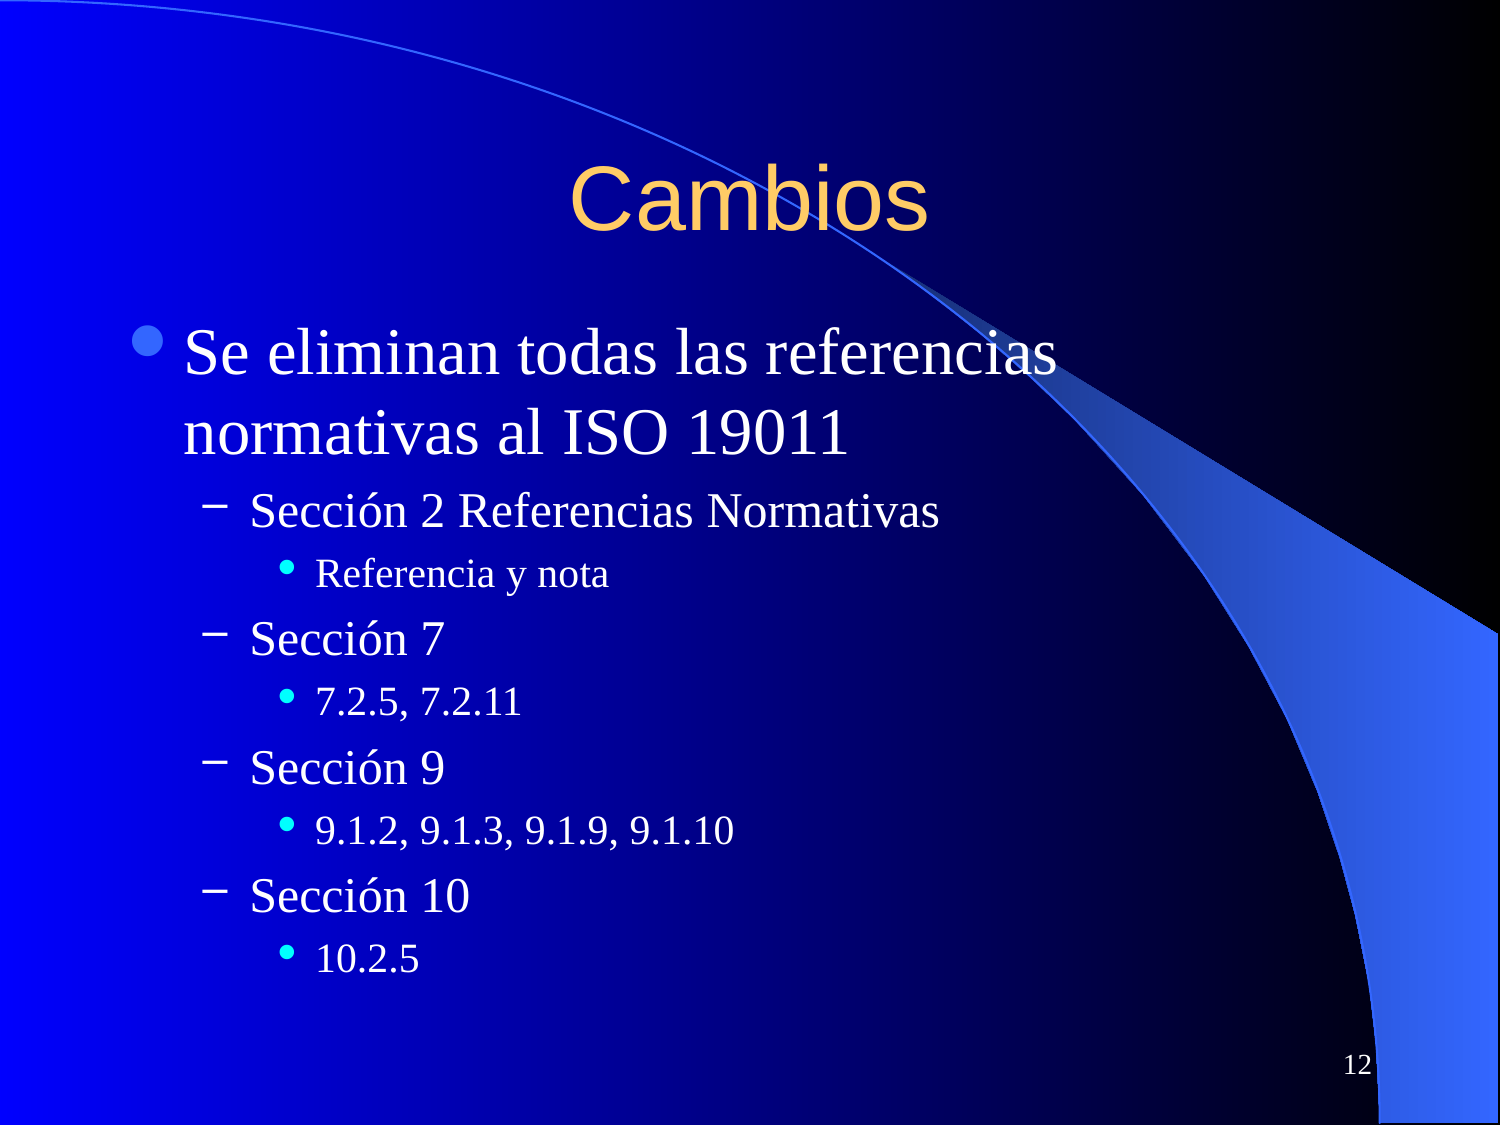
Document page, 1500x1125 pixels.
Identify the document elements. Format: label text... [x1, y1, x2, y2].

title Cambios [112, 99, 1388, 288]
list Se eliminan todas las referencias normativas al ISO 19011 Sección 2 Referencias Normativas Referencia y nota Sección 7 7.2.5, 7.2.11 Sección 9 9.1.2, 9.1.3, 9.1.9, 9.1.10 Sección 10 10.2.5 [112, 299, 1388, 1001]
slide_number 12 [1074, 1024, 1388, 1101]
